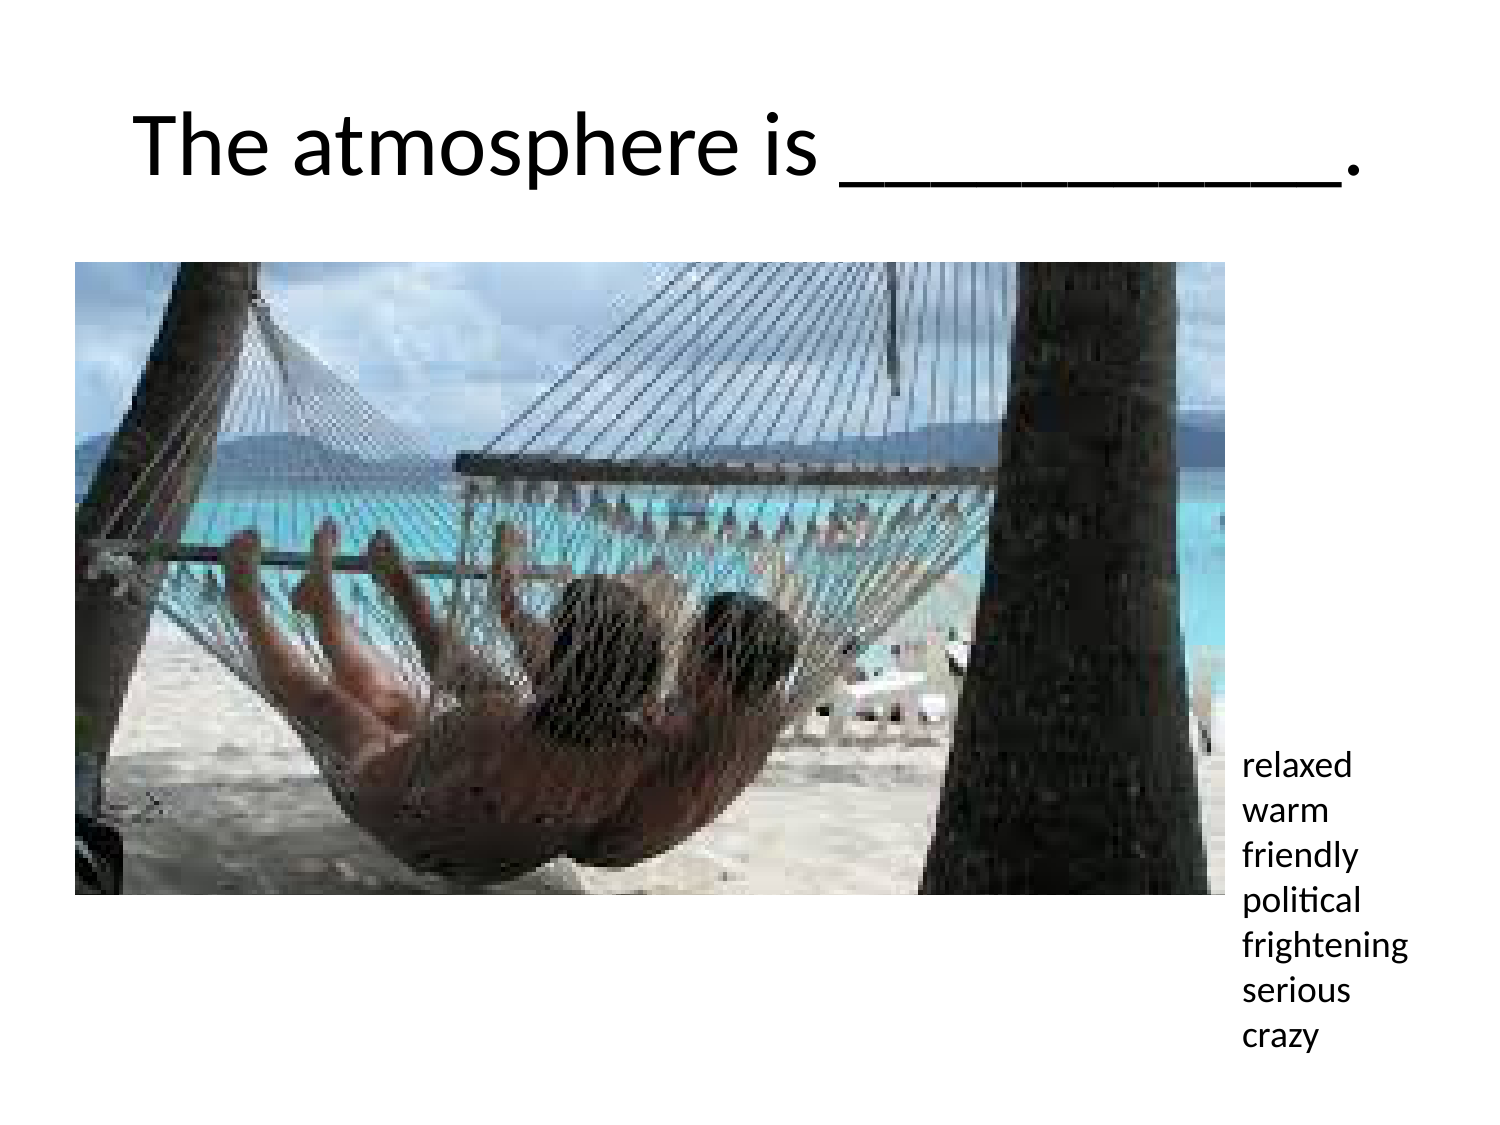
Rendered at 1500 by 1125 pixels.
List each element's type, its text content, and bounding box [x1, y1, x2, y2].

text_box relaxed warm friendly political frightening serious crazy [1227, 732, 1424, 1108]
title The atmosphere is ___________. [75, 45, 1425, 233]
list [74, 262, 1226, 896]
